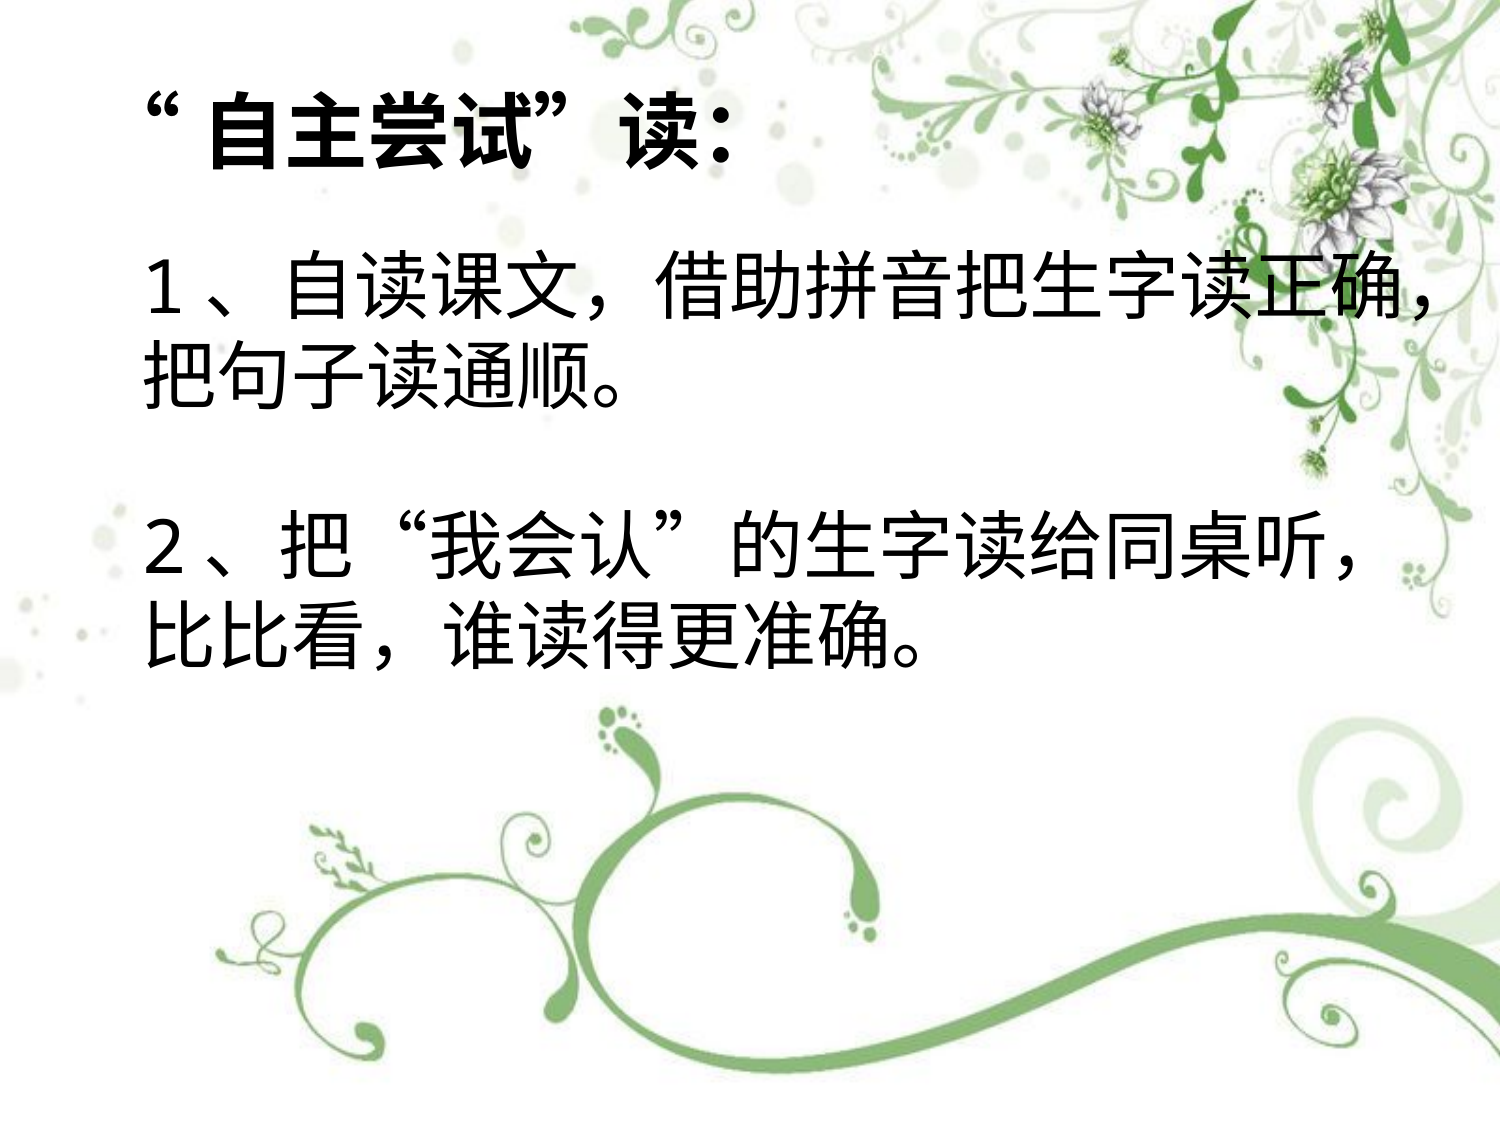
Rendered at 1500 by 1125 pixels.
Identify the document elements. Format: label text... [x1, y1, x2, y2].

text_box [0, 184, 1199, 320]
text_box “自主尝试”读： [83, 72, 799, 187]
picture [0, 0, 1500, 1125]
text_box 2、把“我会认”的生字读给同桌听， 比比看，谁读得更准确。 [126, 491, 1419, 687]
text_box 1、自读课文，借助拼音把生字读正确， 把句子读通顺。 [126, 231, 1495, 427]
